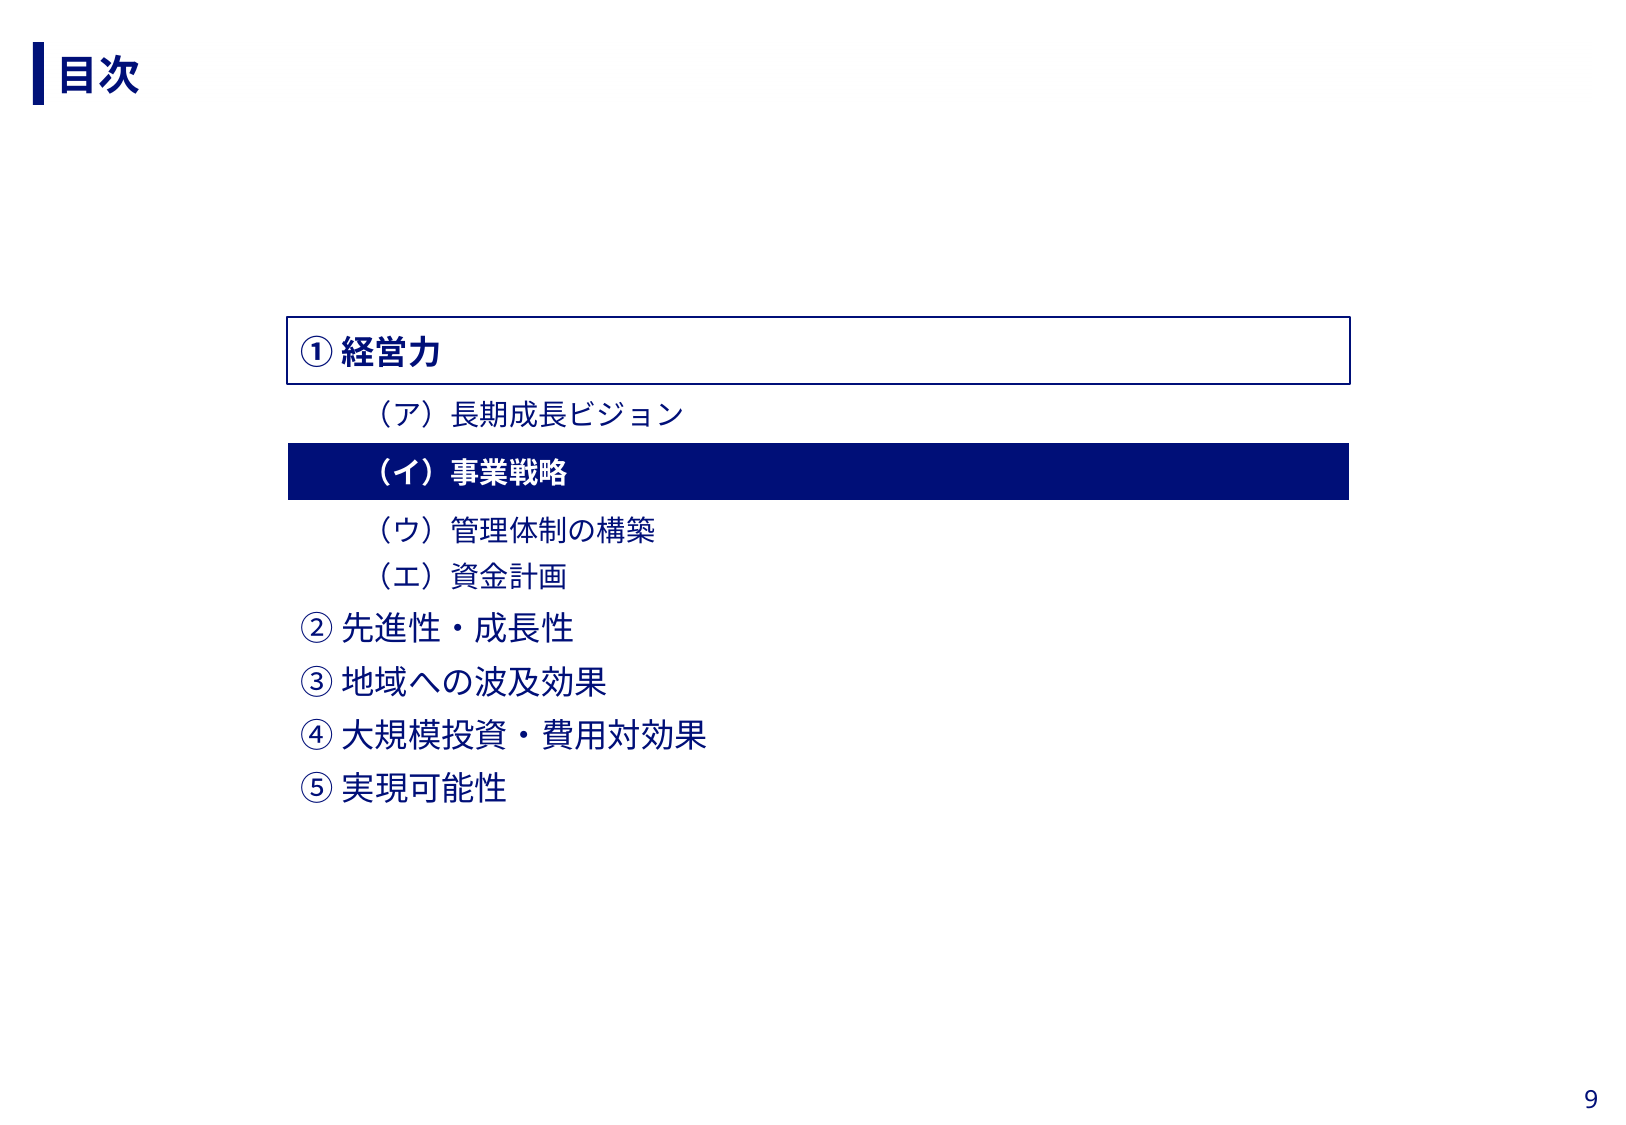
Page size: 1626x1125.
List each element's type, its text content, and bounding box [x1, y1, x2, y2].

text_box ③地域への波及効果 [287, 653, 1350, 707]
text_box ⑤実現可能性 [287, 760, 1350, 808]
text_box （イ）事業戦略 [287, 442, 1350, 500]
text_box （エ）資金計画 [287, 553, 1350, 600]
text_box （ア）長期成長ビジョン [287, 384, 1350, 442]
text_box ④大規模投資・費用対効果 [287, 707, 1350, 760]
text_box （ウ）管理体制の構築 [287, 500, 1350, 553]
text_box ①経営力 [287, 317, 1350, 384]
text_box ②先進性・成長性 [287, 600, 1350, 653]
title 目次 [32, 42, 1592, 105]
